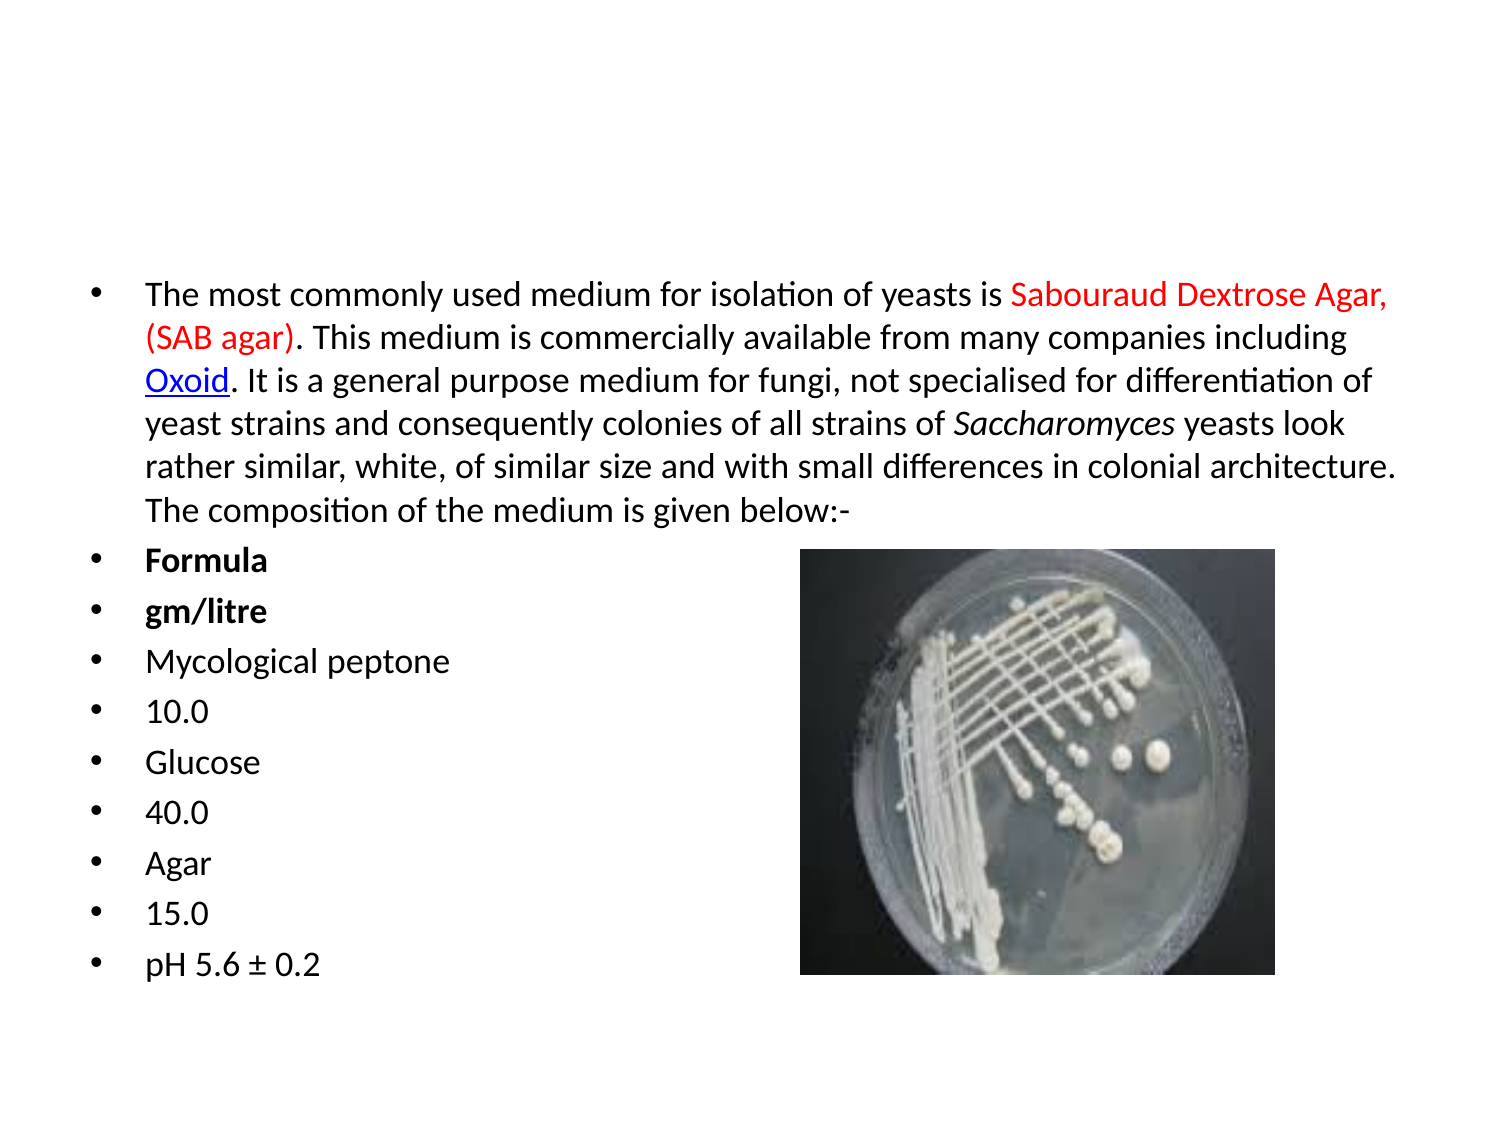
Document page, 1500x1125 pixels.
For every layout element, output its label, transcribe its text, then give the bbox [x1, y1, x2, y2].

picture [799, 549, 1276, 976]
list The most commonly used medium for isolation of yeasts is Sabouraud Dextrose Agar, (SAB agar). This medium is commercially available from many companies including Oxoid. It is a general purpose medium for fungi, not specialised for differentiation of yeast strains and consequently colonies of all strains of Saccharomyces yeasts look rather similar, white, of similar size and with small differences in colonial architecture. The composition of the medium is given below:- Formula gm/litre Mycological peptone 10.0 Glucose 40.0 Agar 15.0 pH 5.6 ± 0.2 [75, 262, 1425, 1005]
